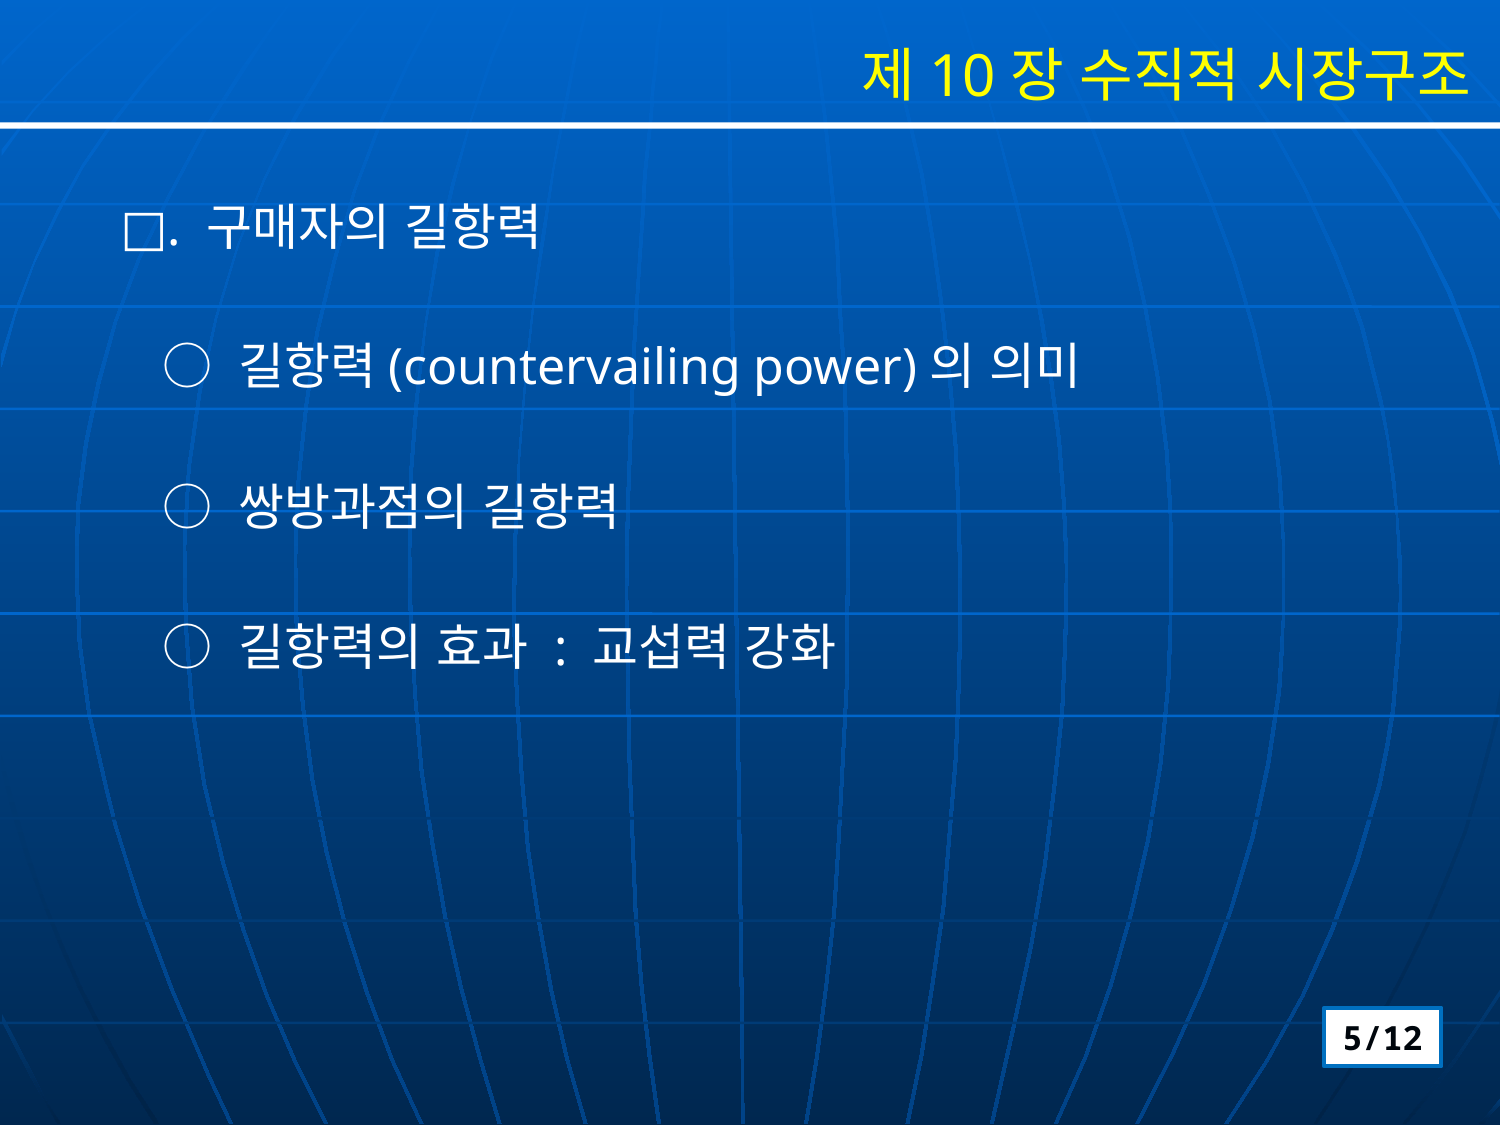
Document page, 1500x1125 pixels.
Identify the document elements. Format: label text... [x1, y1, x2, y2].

list □. 구매자의 길항력 ○ 길항력(countervailing power)의 의미 ○ 쌍방과점의 길항력 ○ 길항력의 효과 : 교섭력 강화 [105, 187, 1456, 931]
text_box 5/12 [1322, 1006, 1443, 1068]
text_box 제10장 수직적 시장구조 [847, 31, 1486, 116]
